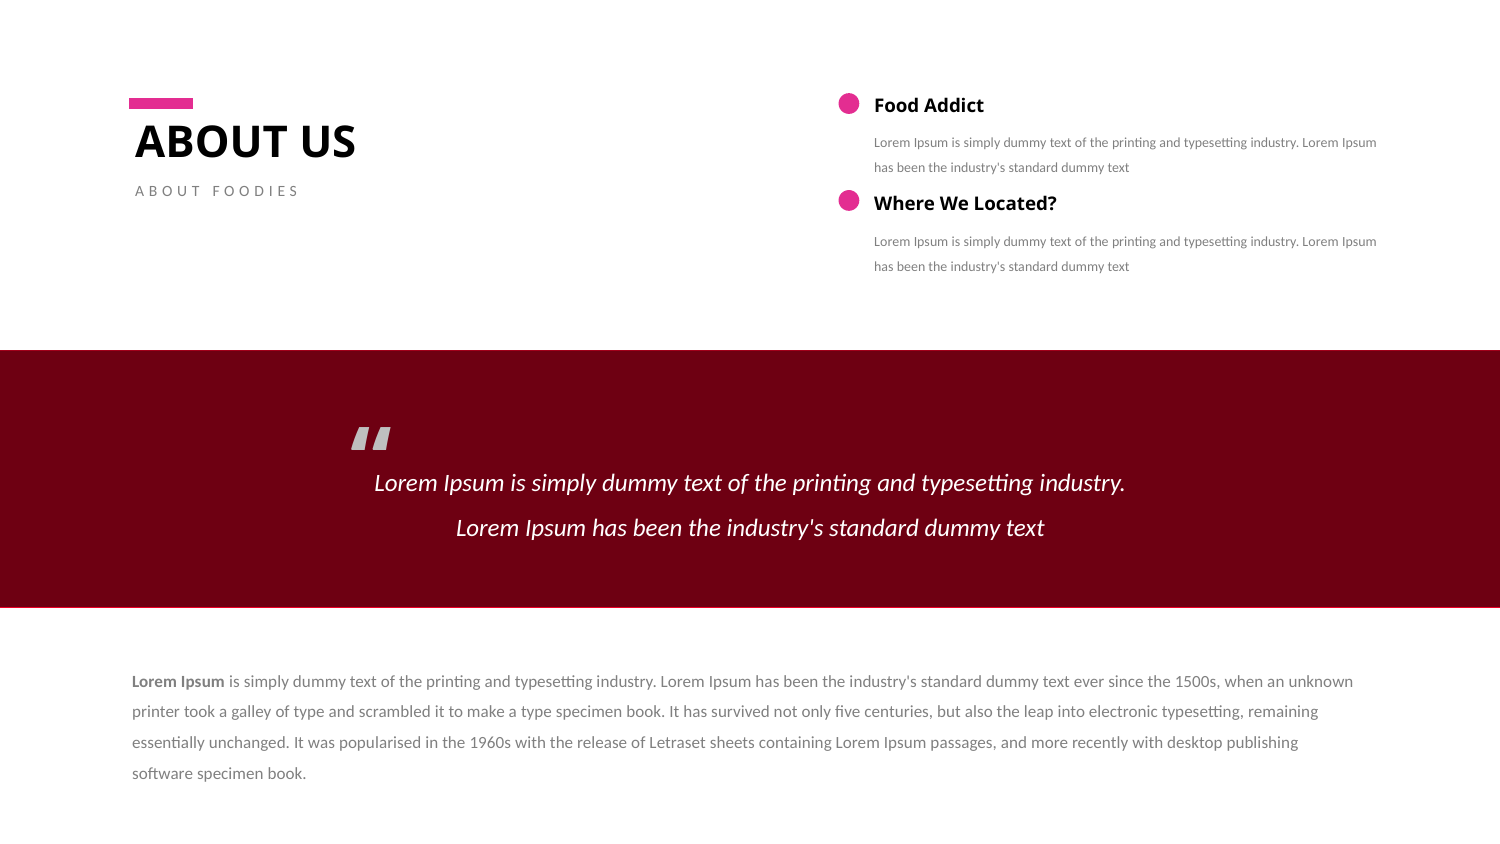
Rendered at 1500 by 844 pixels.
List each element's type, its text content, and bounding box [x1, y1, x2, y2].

text_box Lorem Ipsum is simply dummy text of the printing and typesetting industry. Lorem Ipsum has been the industry's standard dummy text ever since the 1500s, when an unknown printer took a galley of type and scrambled it to make a type specimen book. It has survived not only five centuries, but also the leap into electronic typesetting, remaining essentially unchanged. It was popularised in the 1960s with the release of Letraset sheets containing Lorem Ipsum passages, and more recently with desktop publishing software specimen book. [117, 652, 1372, 791]
picture [0, 350, 1500, 608]
text_box Lorem Ipsum is simply dummy text of the printing and typesetting industry. Lorem Ipsum has been the industry's standard dummy text [859, 216, 1409, 282]
text_box ABOUT FOODIES [120, 173, 406, 208]
text_box [837, 92, 861, 115]
text_box [837, 188, 861, 212]
text_box Where We Located? [859, 183, 1092, 222]
text_box ABOUT US [120, 106, 622, 174]
text_box Food Addict [859, 86, 1031, 124]
text_box Lorem Ipsum is simply dummy text of the printing and typesetting industry. Lorem Ipsum has been the industry's standard dummy text [859, 117, 1409, 183]
